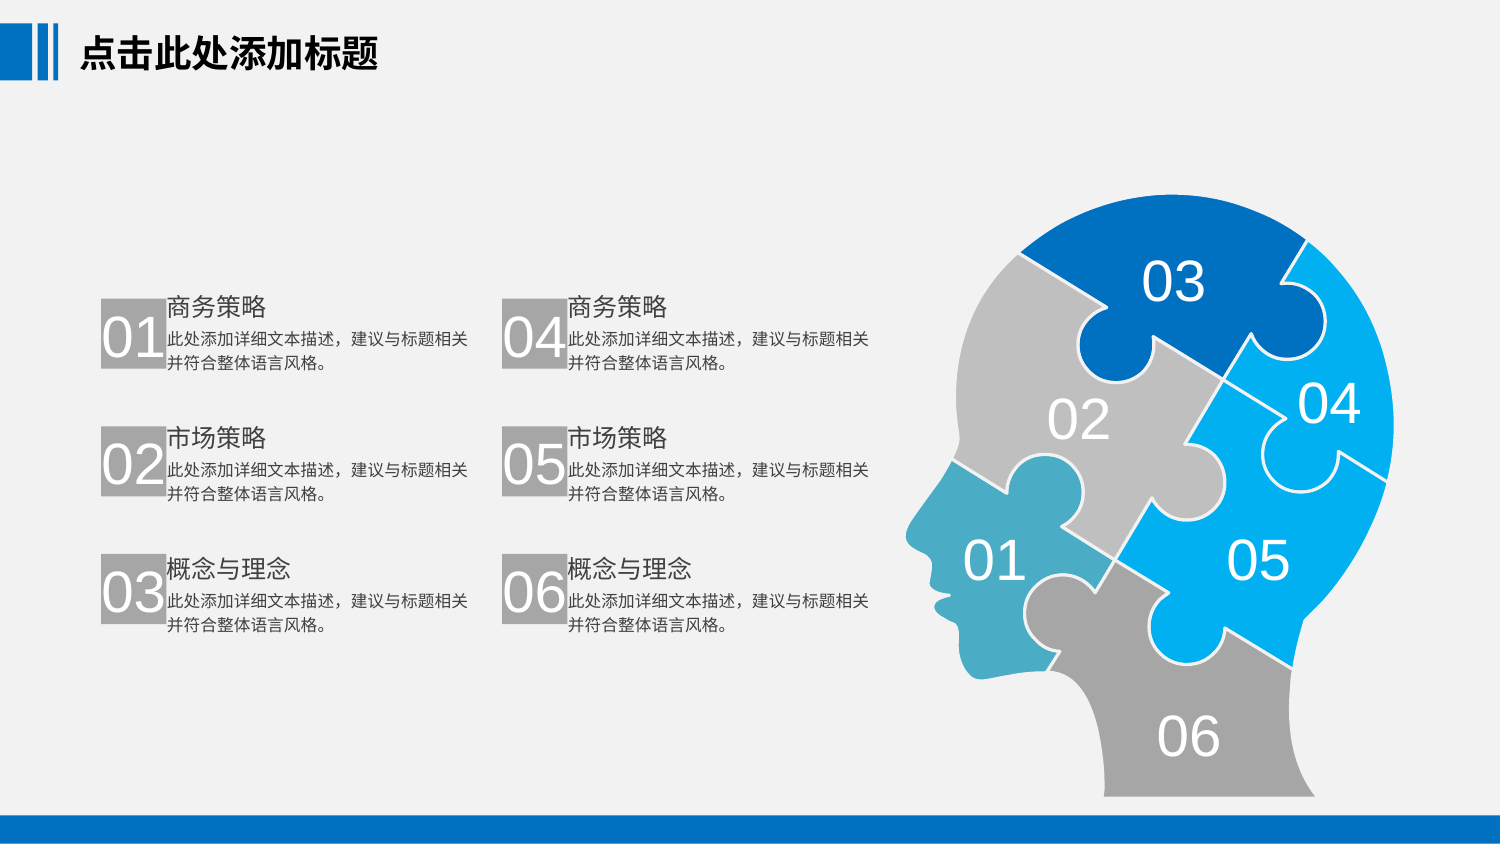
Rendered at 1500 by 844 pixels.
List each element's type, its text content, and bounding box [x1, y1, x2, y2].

text_box 概念与理念 [159, 545, 491, 579]
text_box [903, 454, 1019, 682]
text_box [0, 23, 33, 81]
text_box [1222, 239, 1396, 493]
text_box [37, 23, 48, 81]
text_box 05 [502, 426, 568, 497]
text_box 市场策略 [159, 415, 491, 448]
text_box 此处添加详细文本描述，建议与标题相关并符合整体语言风格。 [159, 317, 491, 381]
text_box 商务策略 [560, 284, 892, 317]
text_box 市场策略 [560, 415, 892, 448]
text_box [1017, 192, 1326, 250]
text_box 02 [101, 426, 167, 497]
text_box [53, 23, 59, 81]
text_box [1024, 559, 1319, 799]
text_box 商务策略 [159, 284, 491, 317]
text_box 此处添加详细文本描述，建议与标题相关并符合整体语言风格。 [560, 317, 892, 381]
text_box 03 [101, 553, 167, 625]
text_box 06 [502, 553, 568, 625]
text_box 点击此处添加标题 [67, 24, 393, 82]
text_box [1114, 379, 1389, 671]
text_box 此处添加详细文本描述，建议与标题相关并符合整体语言风格。 [159, 448, 491, 512]
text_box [950, 252, 1226, 561]
text_box 04 [502, 298, 568, 369]
text_box 此处添加详细文本描述，建议与标题相关并符合整体语言风格。 [560, 579, 892, 642]
text_box [0, 815, 1500, 844]
text_box 01 [101, 298, 167, 369]
text_box 此处添加详细文本描述，建议与标题相关并符合整体语言风格。 [560, 448, 892, 512]
text_box 概念与理念 [560, 545, 892, 579]
text_box 此处添加详细文本描述，建议与标题相关并符合整体语言风格。 [159, 579, 491, 642]
